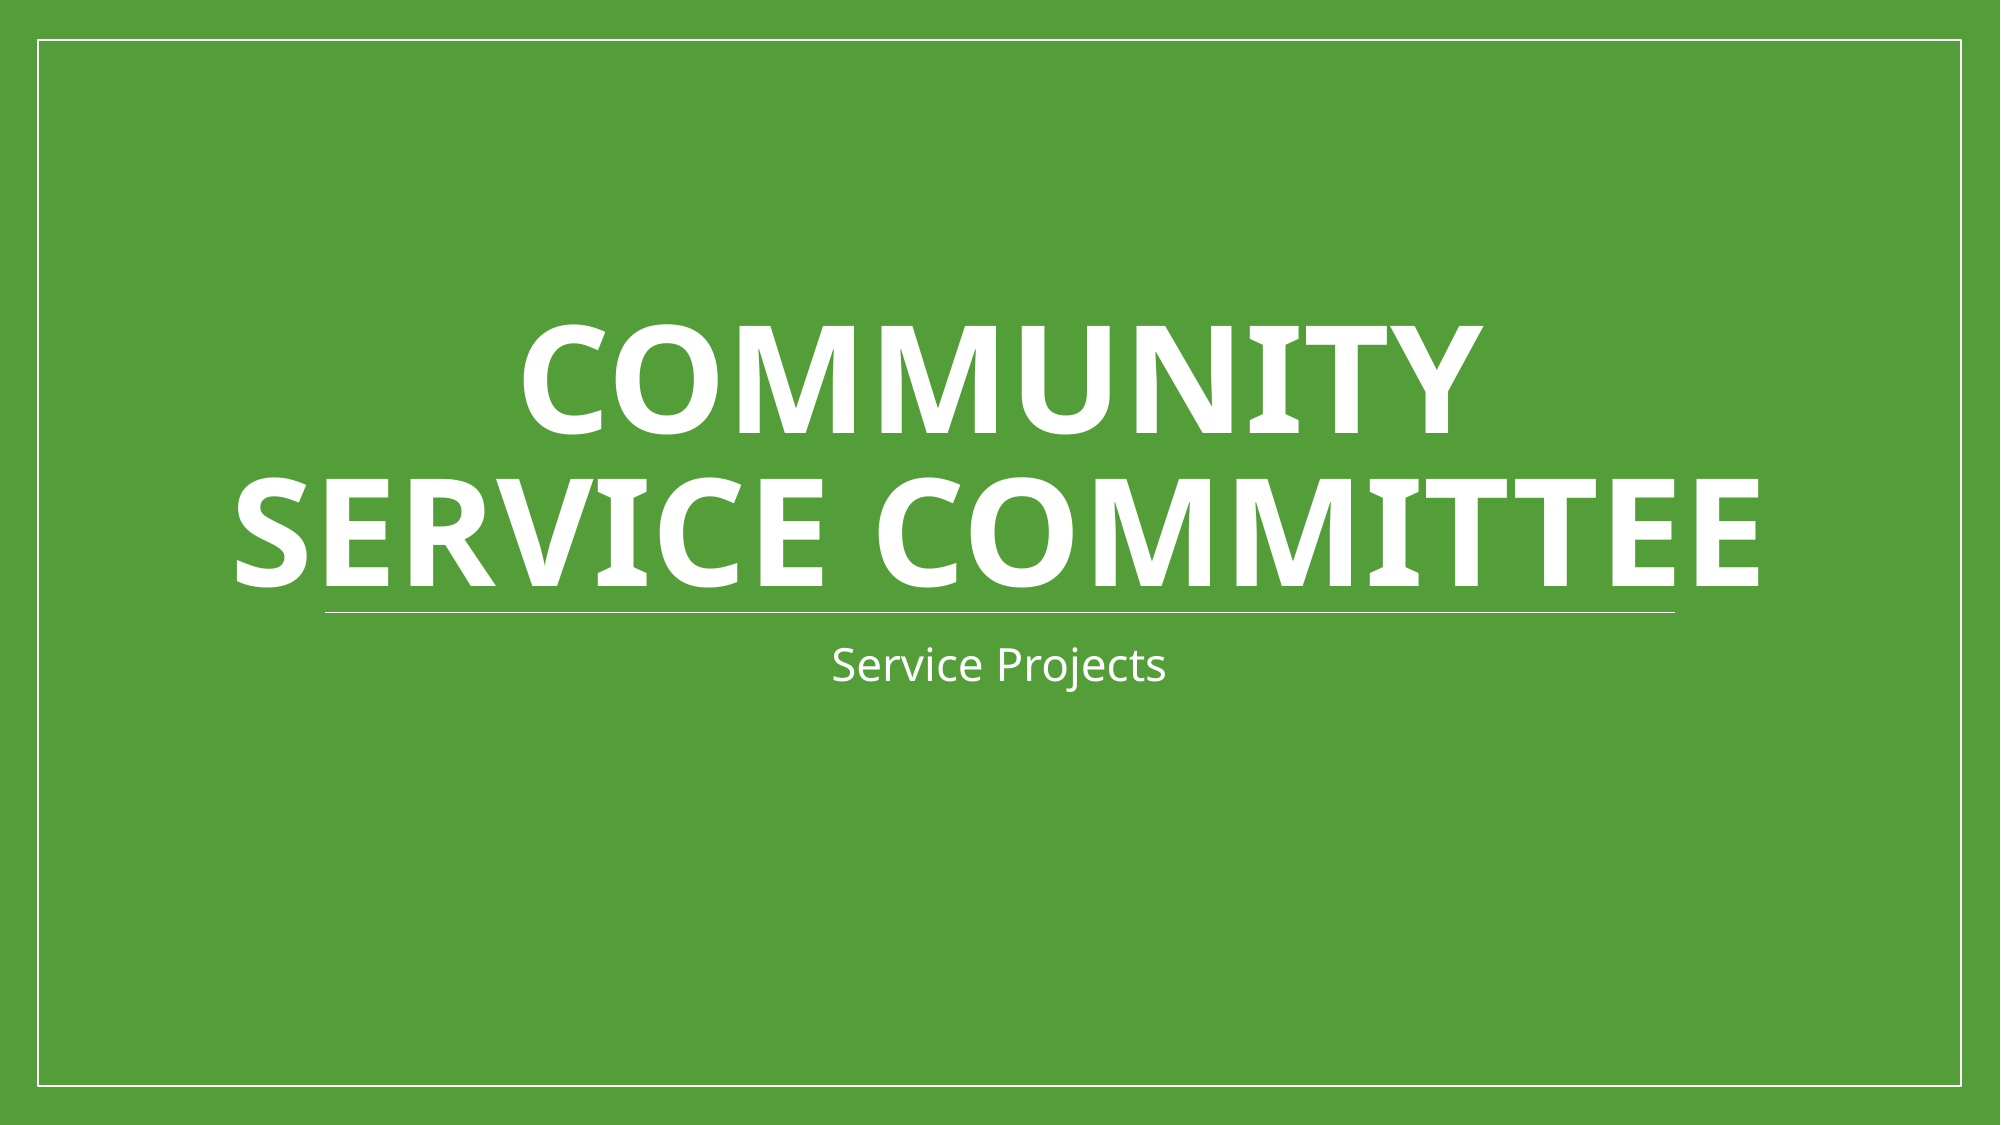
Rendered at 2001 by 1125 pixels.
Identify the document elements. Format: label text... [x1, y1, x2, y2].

subtitle Service Projects [280, 634, 1719, 863]
title Community Service Committee [182, 144, 1818, 625]
